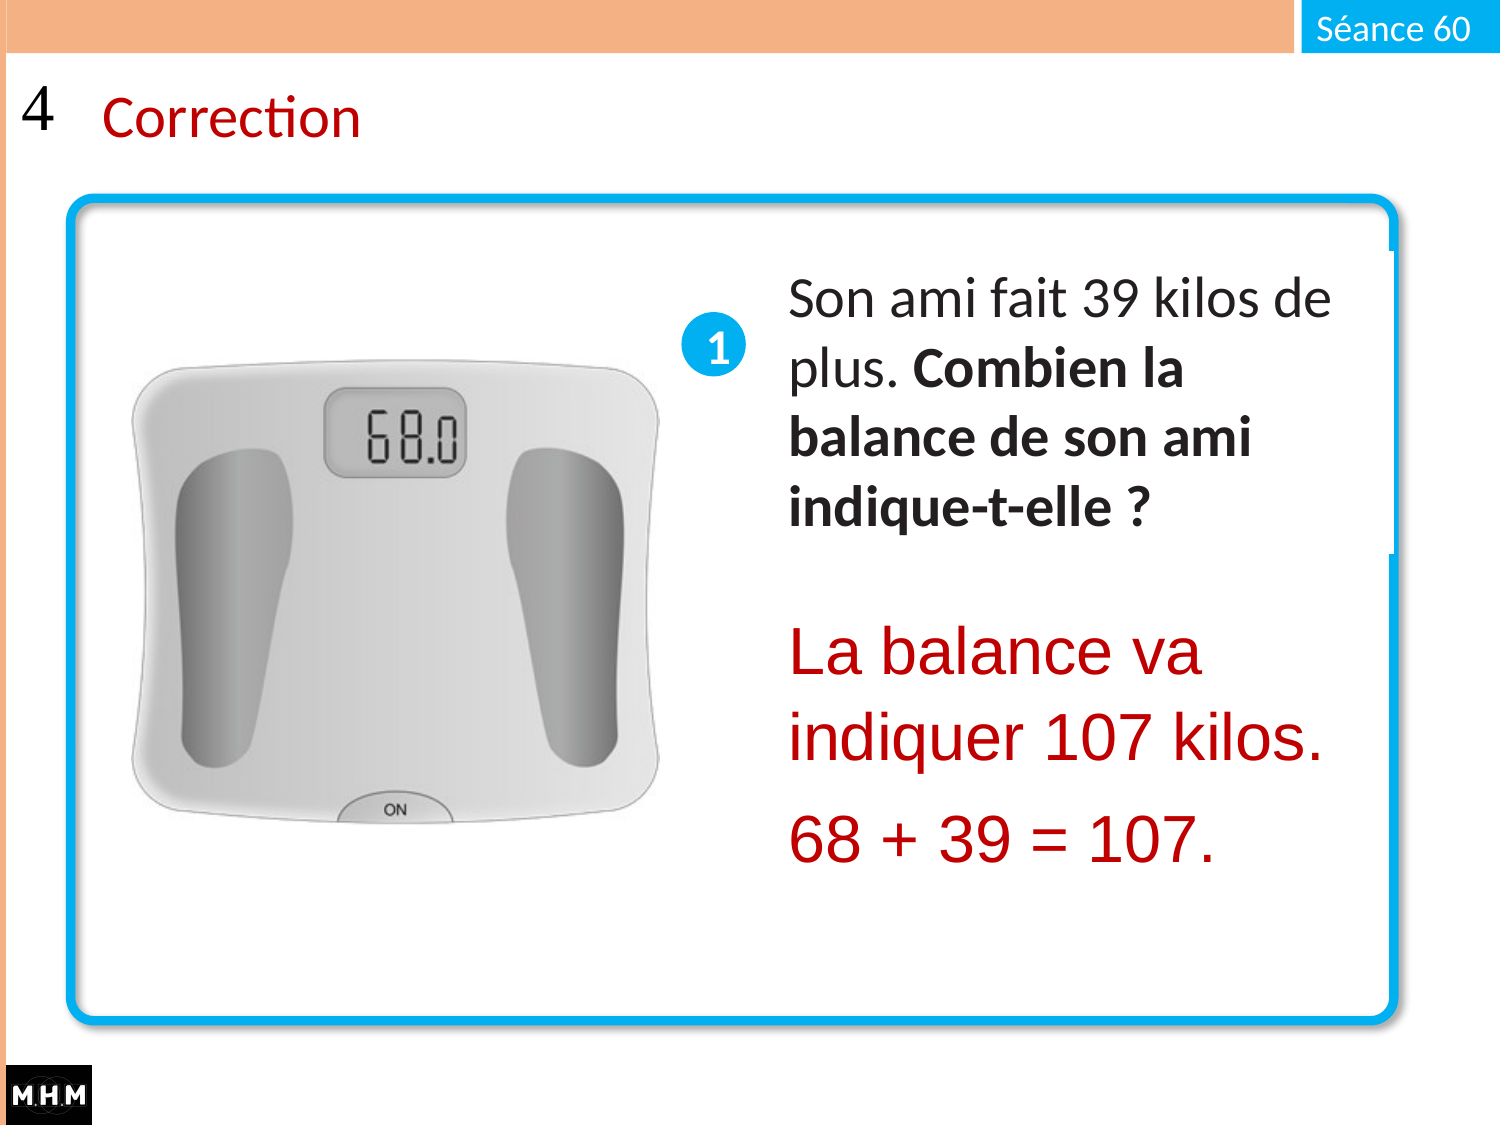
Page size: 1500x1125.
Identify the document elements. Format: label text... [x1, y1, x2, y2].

title Correction [87, 32, 1382, 158]
text_box Son ami fait 39 kilos de plus. Combien la balance de son ami indique-t-elle ? [773, 251, 1394, 554]
picture [131, 358, 660, 826]
picture [6, 1065, 92, 1125]
text_box 1 [680, 311, 747, 378]
text_box La balance va indiquer 107 kilos. 68 + 39 = 107. [773, 594, 1369, 676]
text_box [69, 197, 1395, 1022]
